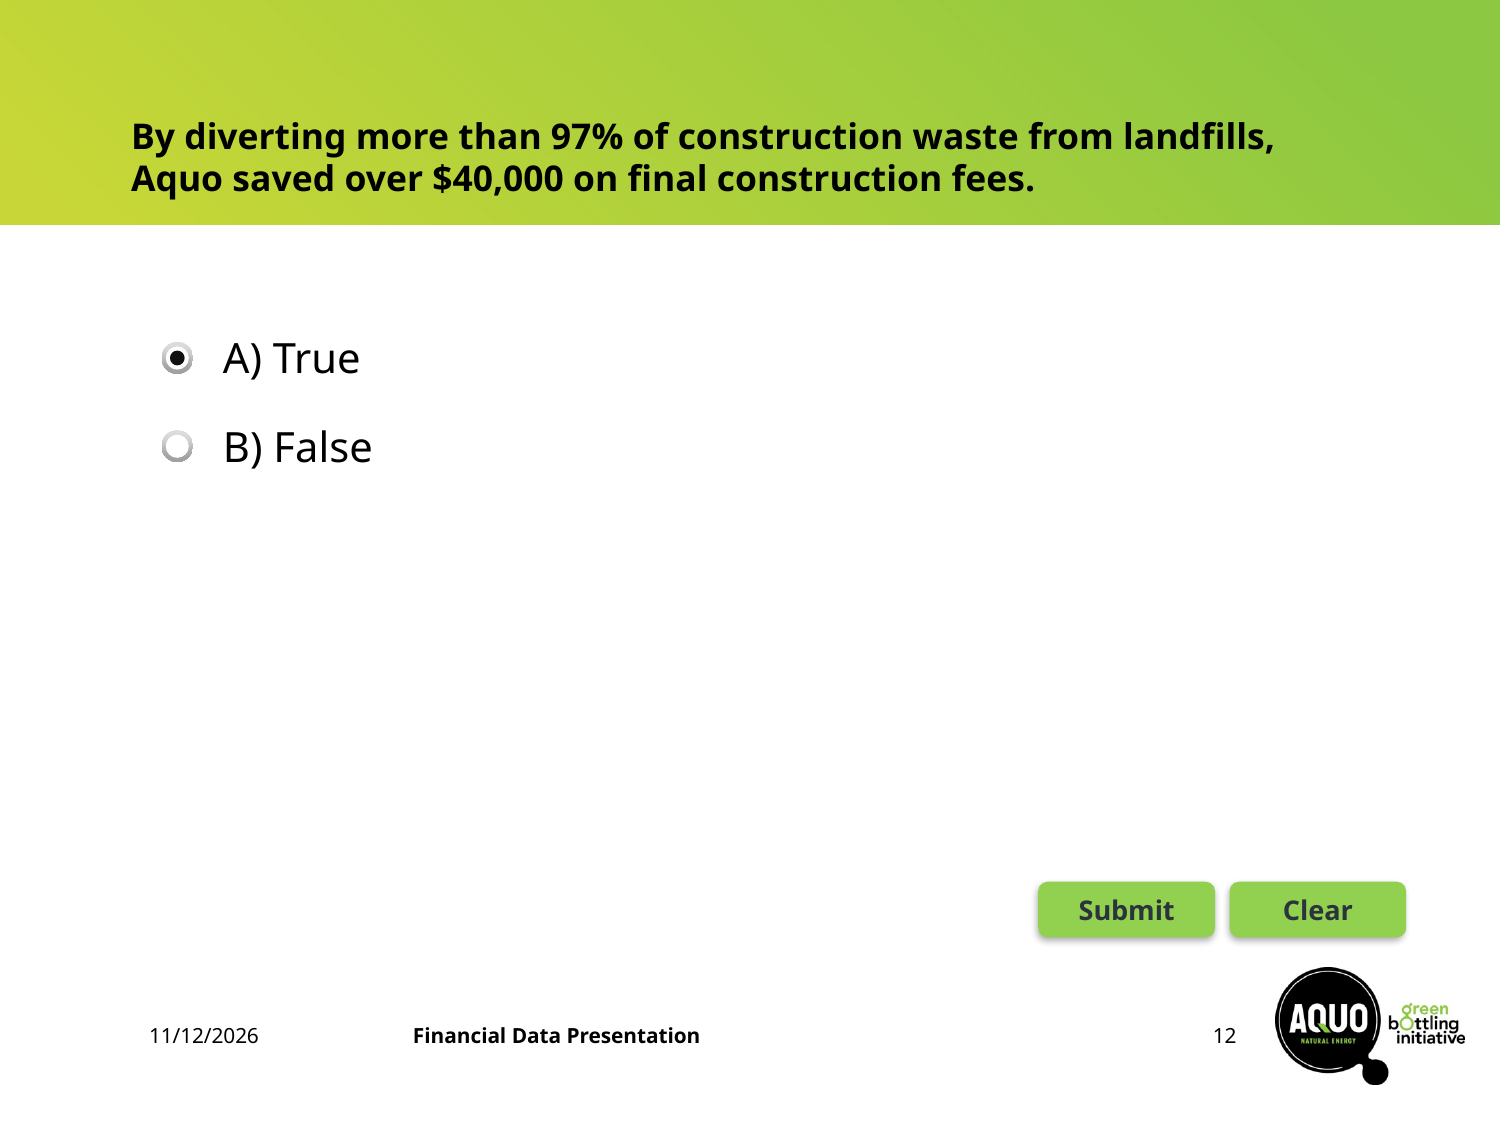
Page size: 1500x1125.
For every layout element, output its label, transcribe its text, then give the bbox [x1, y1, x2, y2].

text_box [161, 415, 1052, 476]
footer Financial Data Presentation [397, 1014, 977, 1091]
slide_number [133, 1014, 390, 1091]
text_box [161, 326, 1052, 388]
slide_number 12 [1015, 1014, 1252, 1091]
picture [1275, 967, 1465, 1085]
picture [0, 0, 1500, 225]
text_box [1037, 881, 1216, 938]
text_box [1229, 881, 1407, 938]
title By diverting more than 97% of construction waste from landfills, Aquo saved over $40,000 on final construction fees. [130, 112, 1407, 201]
